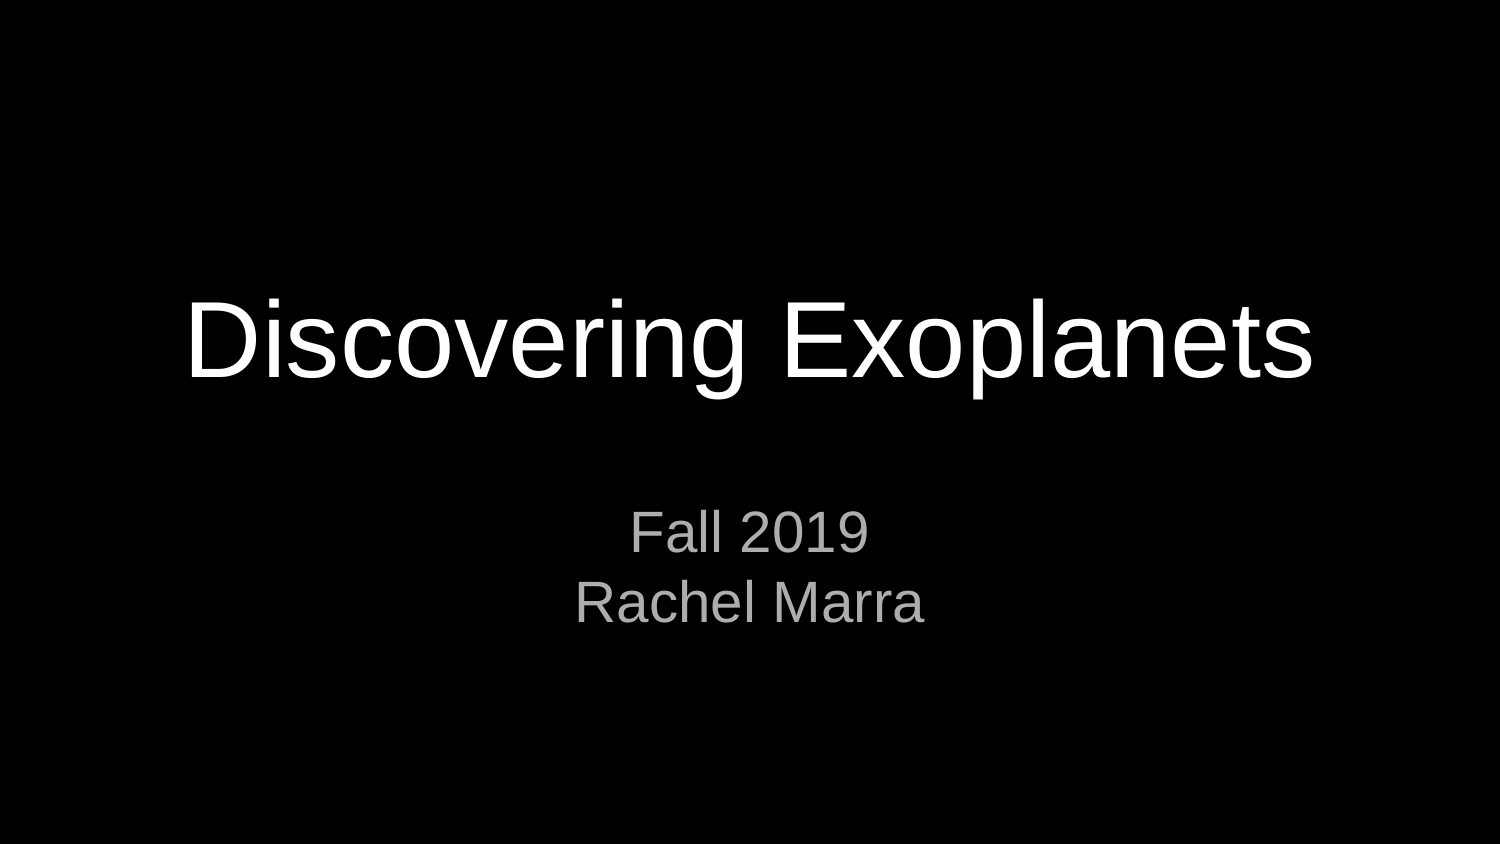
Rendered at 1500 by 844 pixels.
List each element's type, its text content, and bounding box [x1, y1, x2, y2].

title Discovering Exoplanets [51, 267, 1449, 415]
subtitle Fall 2019 Rachel Marra [51, 479, 1449, 610]
